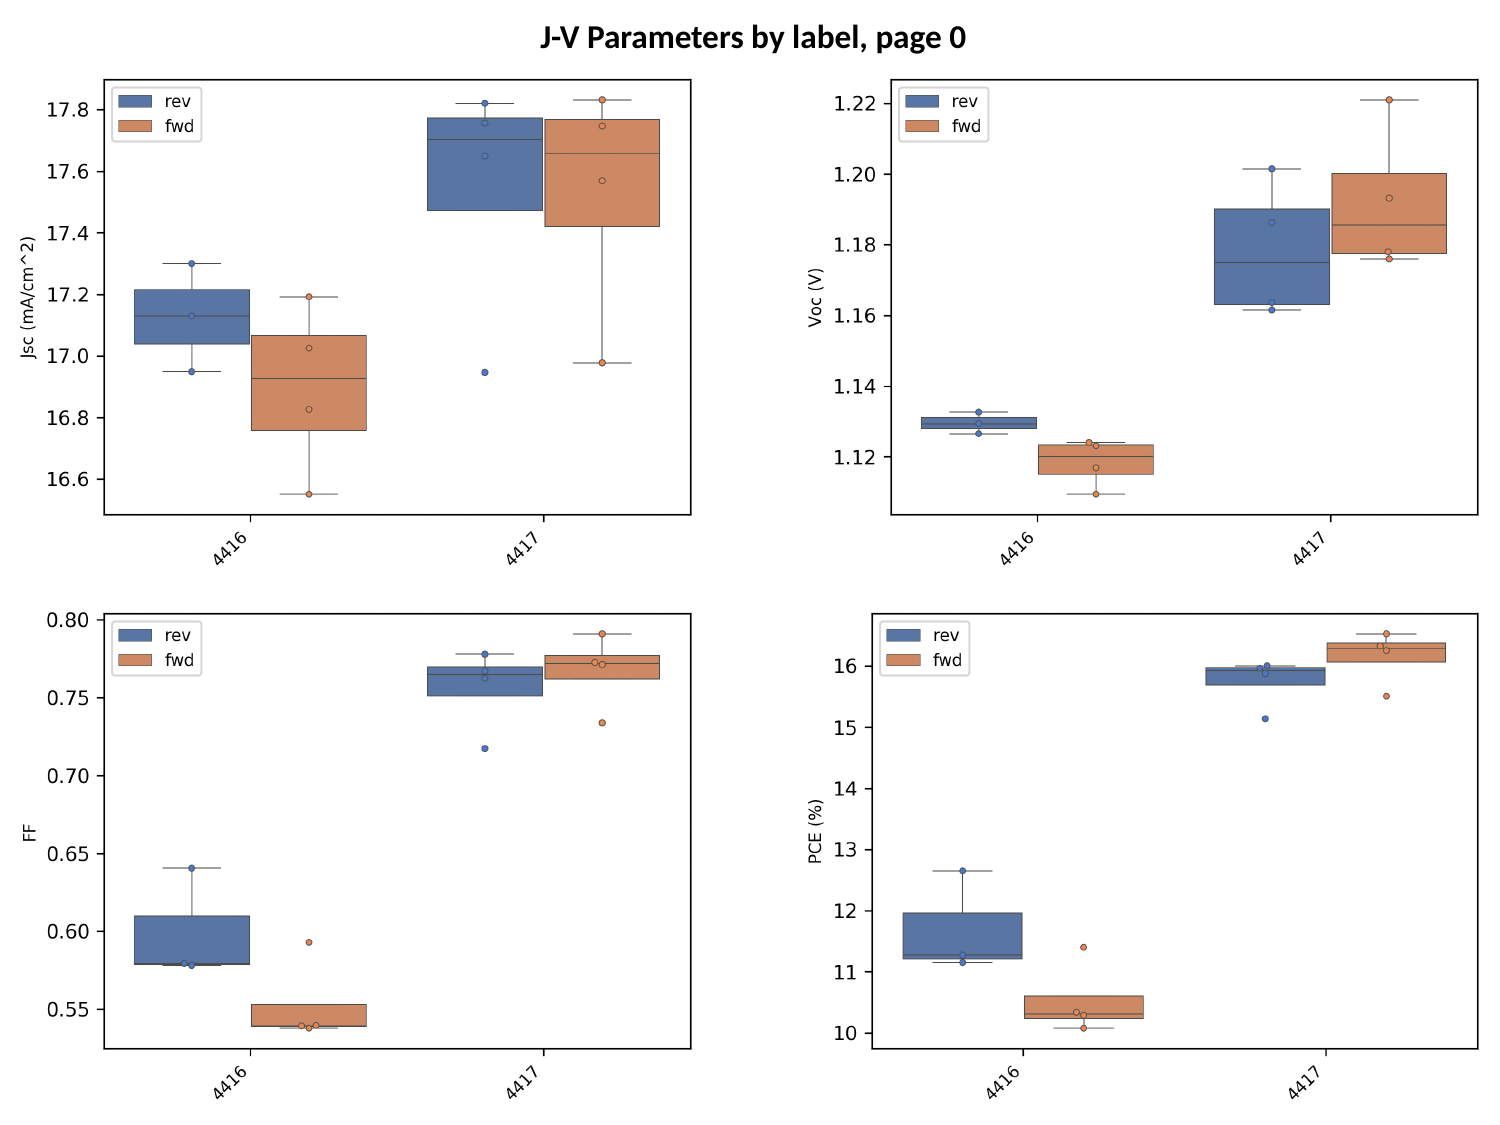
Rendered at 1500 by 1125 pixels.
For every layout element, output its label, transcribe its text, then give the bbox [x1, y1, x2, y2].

picture [787, 56, 1500, 1125]
picture [0, 56, 713, 1125]
title J-V Parameters by label, page 0 [0, 0, 1500, 75]
